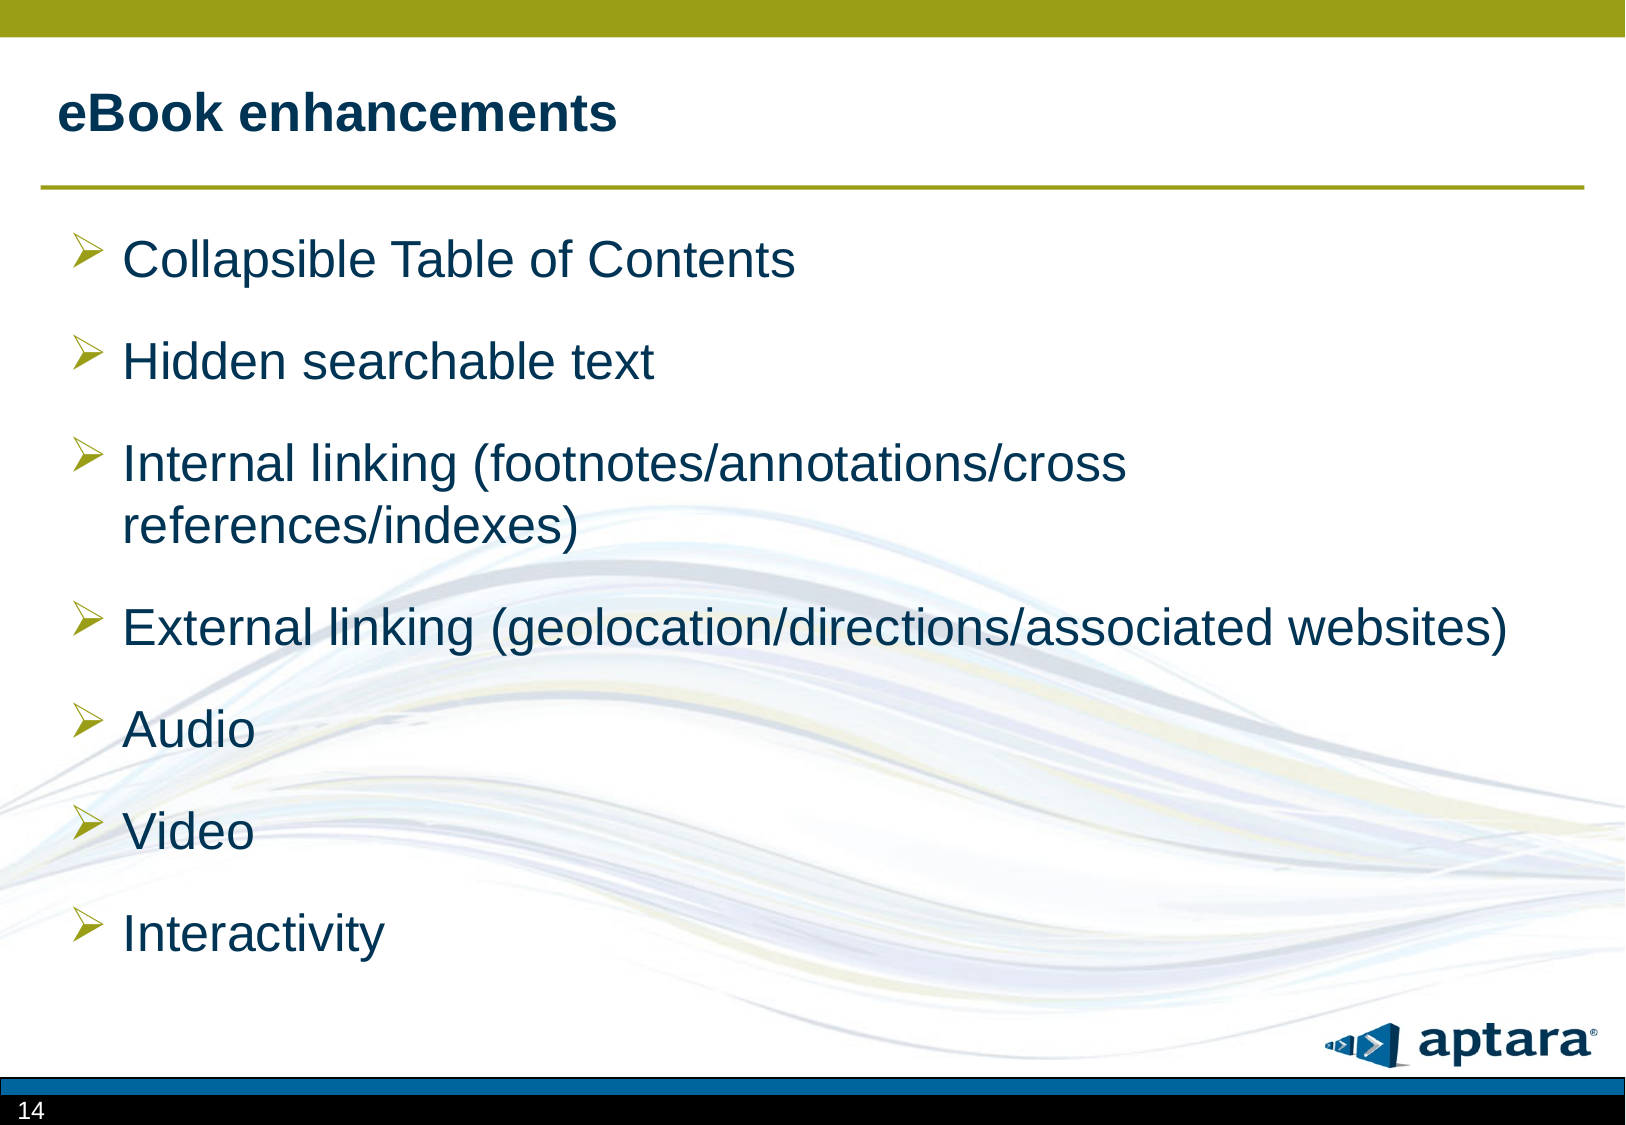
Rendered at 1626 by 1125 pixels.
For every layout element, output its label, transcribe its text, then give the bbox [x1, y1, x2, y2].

picture [0, 496, 1625, 1074]
list Collapsible Table of Contents Hidden searchable text Internal linking (footnotes/annotations/cross references/indexes) External linking (geolocation/directions/associated websites) Audio Video Interactivity [54, 217, 1599, 1048]
slide_number 14 [2, 1086, 144, 1125]
title eBook enhancements [42, 37, 1584, 182]
